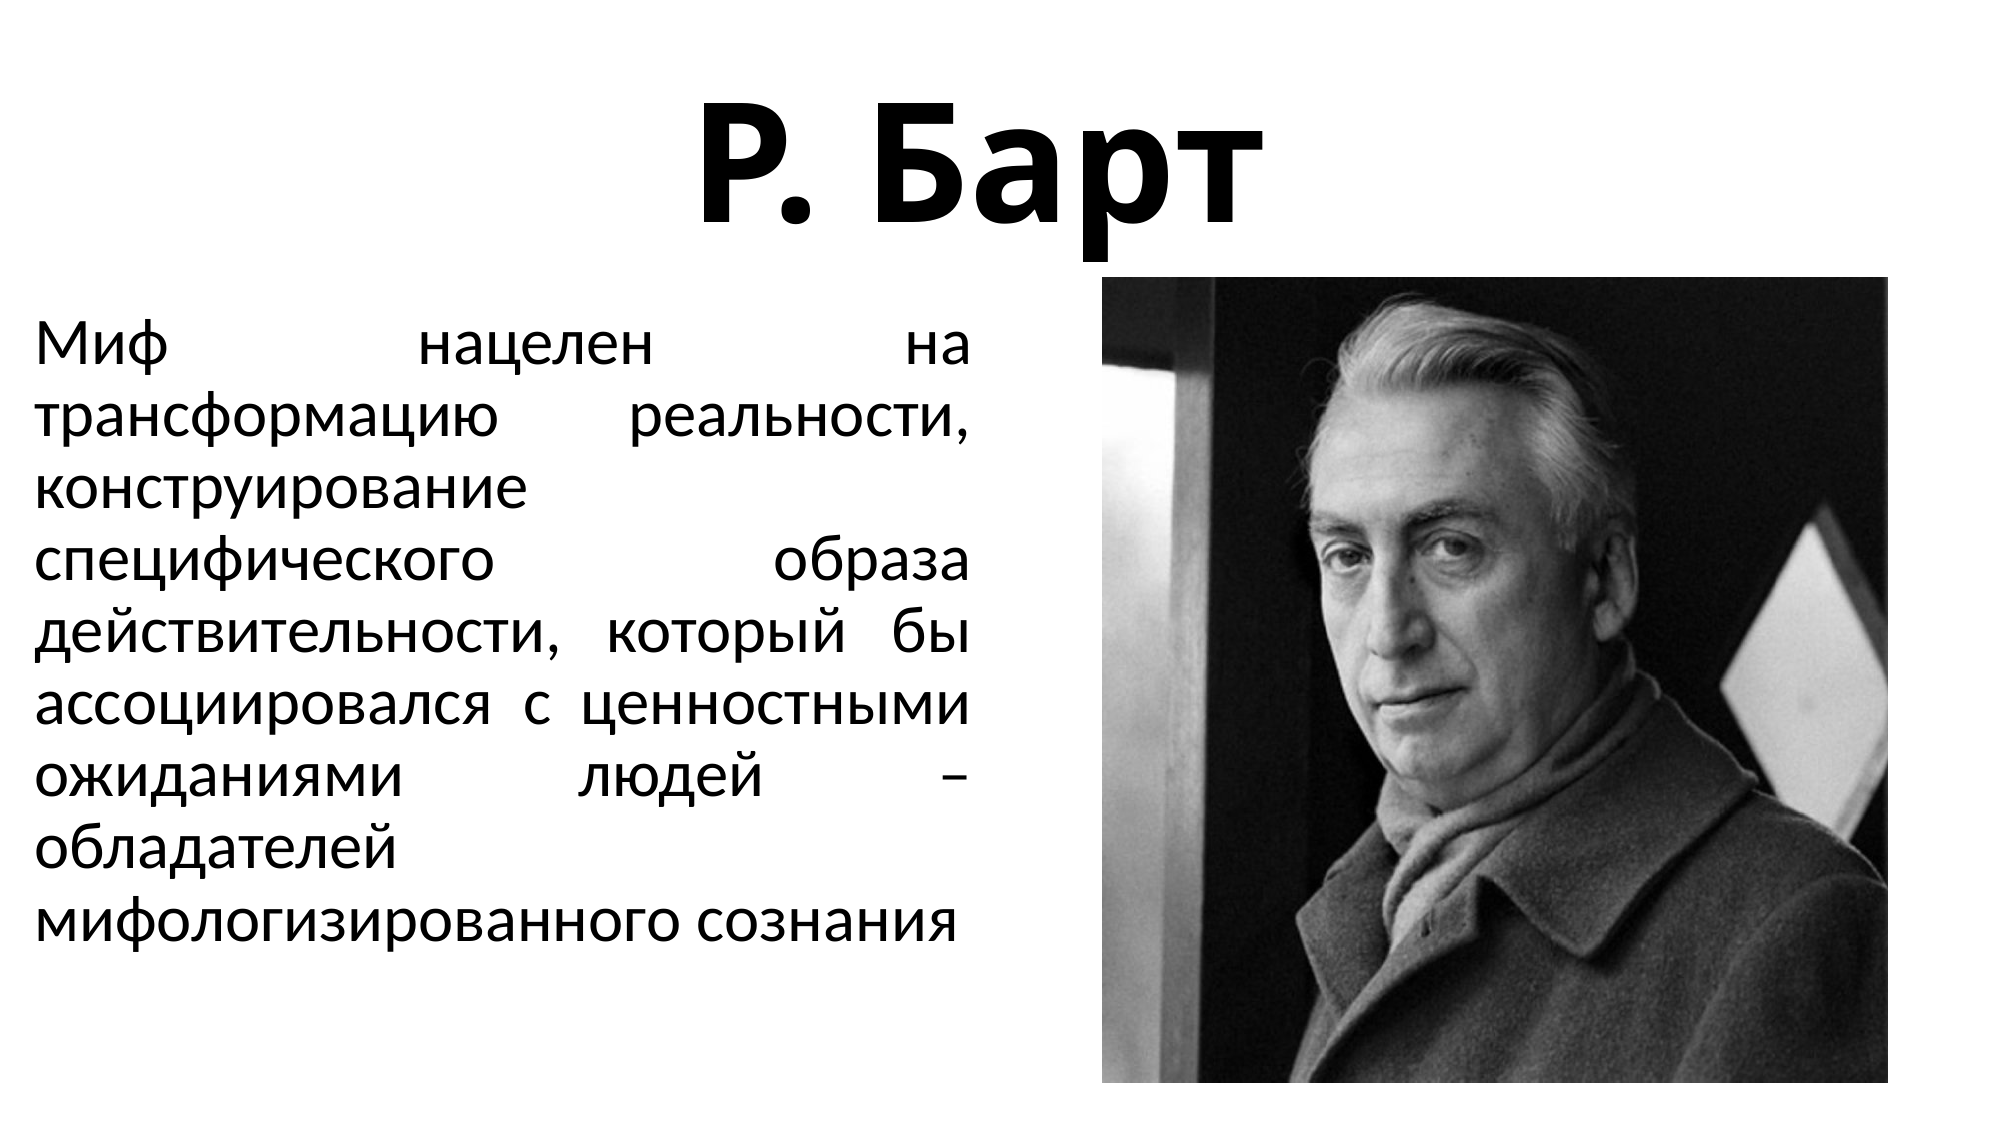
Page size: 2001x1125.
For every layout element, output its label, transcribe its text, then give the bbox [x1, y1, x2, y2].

list Миф нацелен на трансформацию реальности, конструирование специфического образа действительности, который бы ассоциировался с ценностными ожиданиями людей – обладателей мифологизированного сознания [19, 299, 988, 1083]
title Р. Барт [137, 59, 1863, 278]
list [1102, 277, 1888, 1083]
